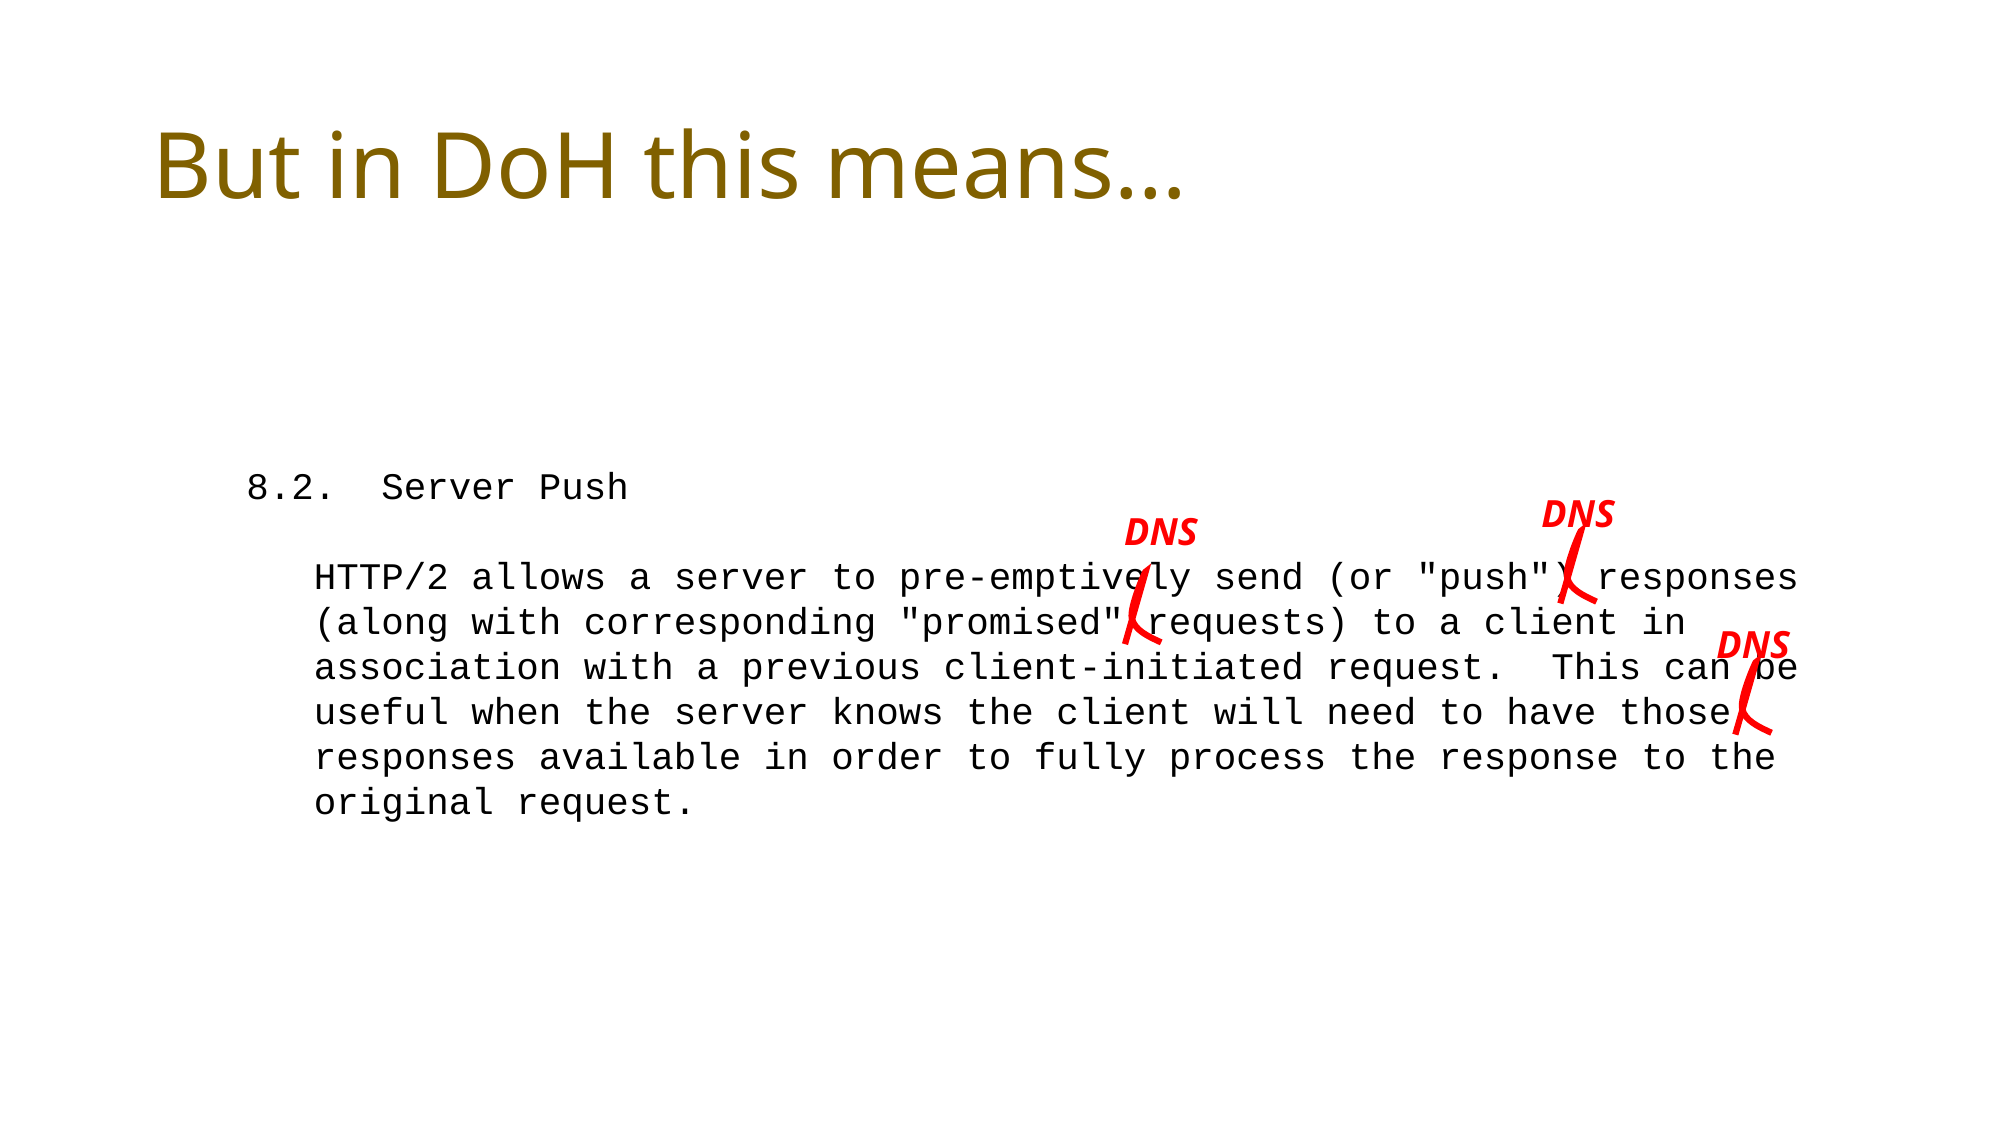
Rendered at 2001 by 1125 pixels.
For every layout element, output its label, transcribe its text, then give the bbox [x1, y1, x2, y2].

text_box DNS [1701, 613, 1806, 674]
text_box DNS [1109, 500, 1213, 561]
text_box DNS [1526, 482, 1631, 543]
text_box [1124, 568, 1162, 645]
text_box [1559, 543, 1597, 604]
title But in DoH this means… [137, 59, 1863, 278]
text_box [1734, 674, 1772, 735]
text_box 8.2. Server Push HTTP/2 allows a server to pre-emptively send (or "push") responses (along with corresponding "promised" requests) to a client in association with a previous client-initiated request. This can be useful when the server knows the client will need to have those responses available in order to fully process the response to the original request. [231, 454, 1847, 830]
